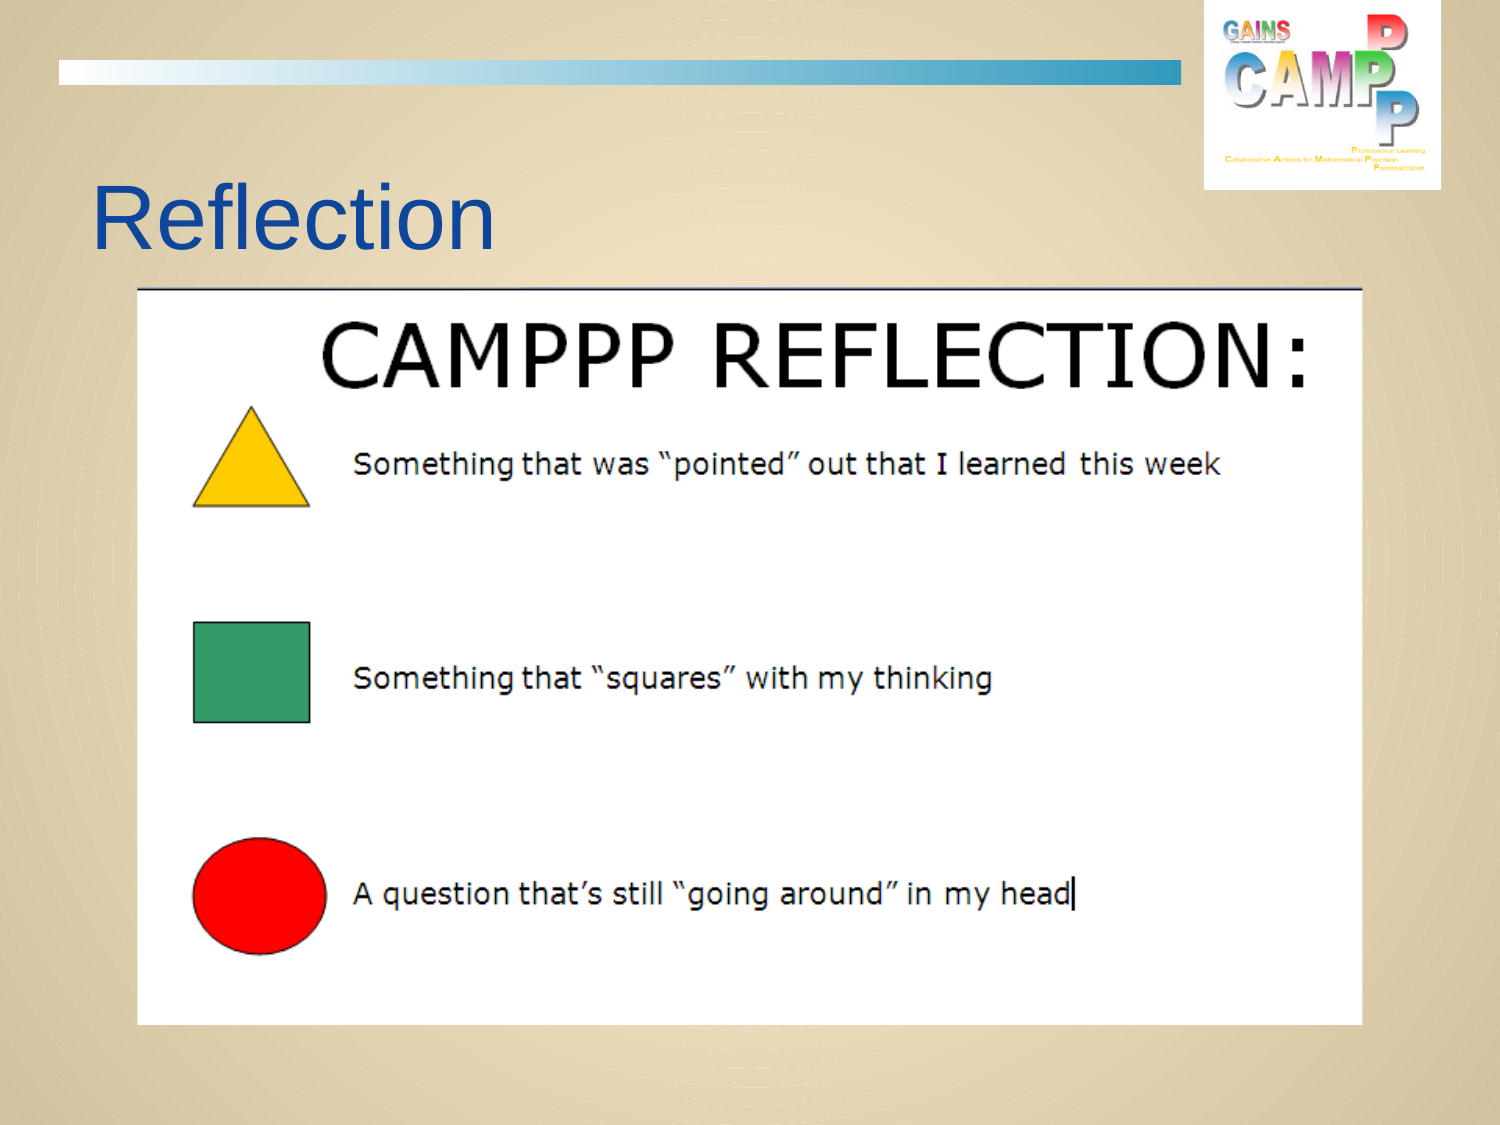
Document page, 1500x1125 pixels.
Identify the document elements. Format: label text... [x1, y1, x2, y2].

picture [1204, 0, 1442, 190]
picture [137, 287, 1363, 1026]
title Reflection [74, 124, 1426, 301]
